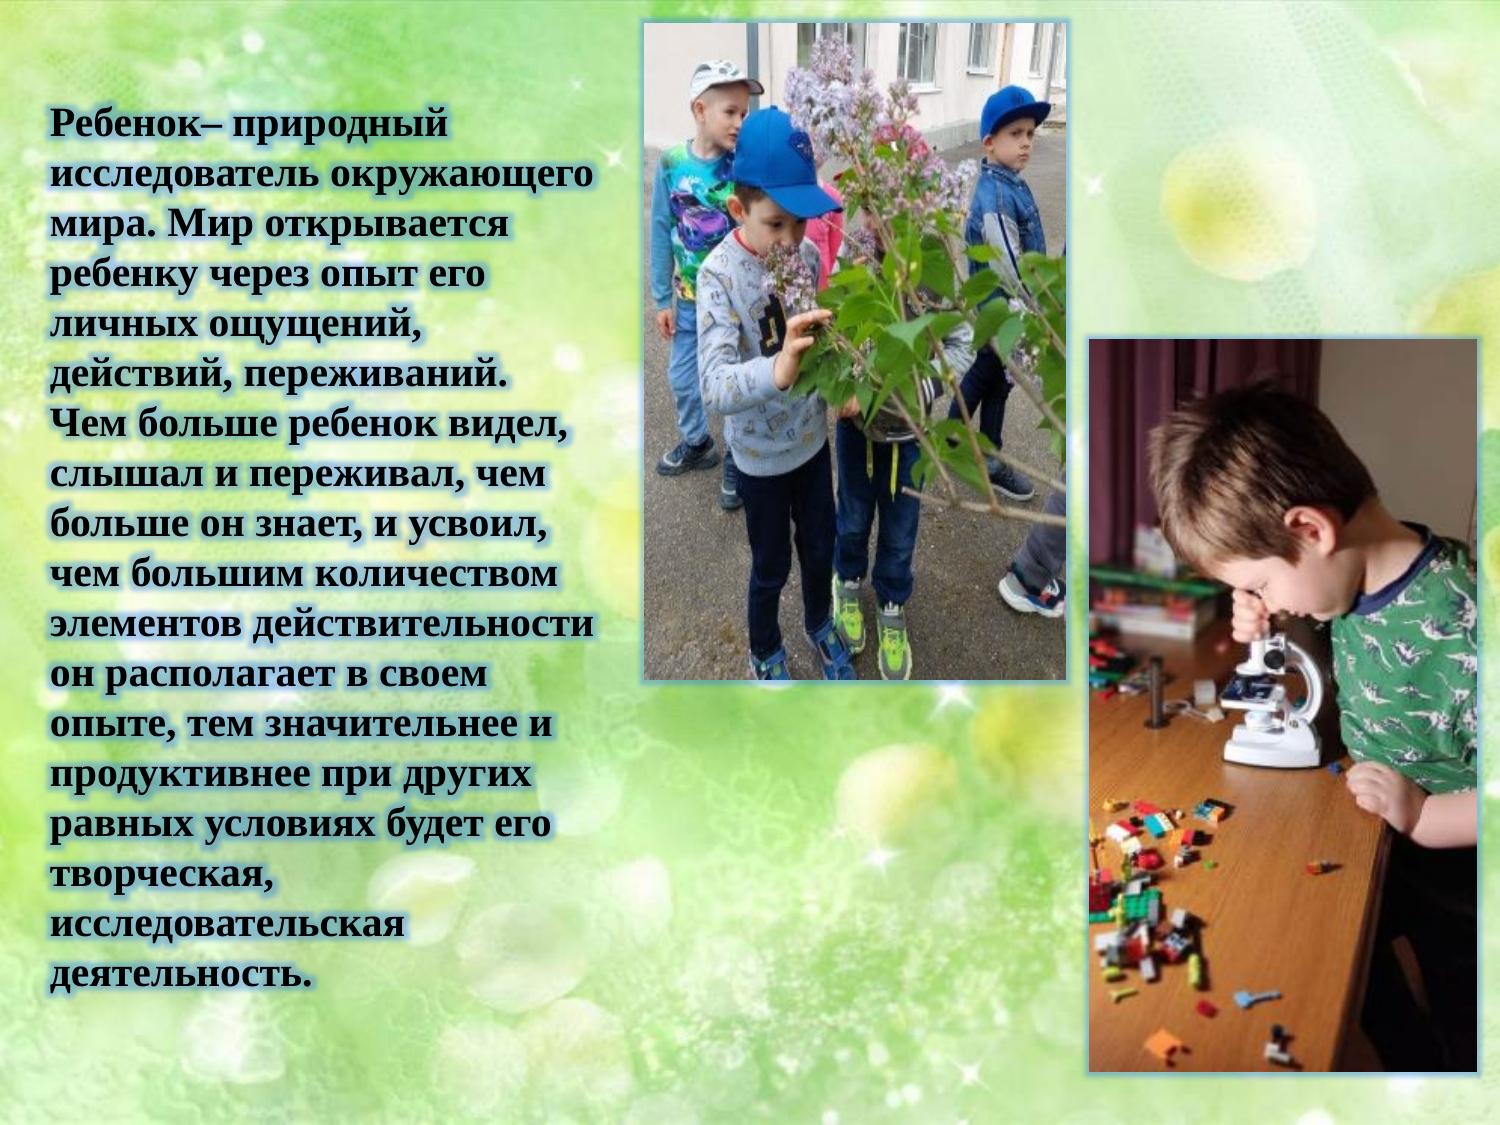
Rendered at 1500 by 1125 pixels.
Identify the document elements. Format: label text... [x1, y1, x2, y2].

picture [0, 0, 1500, 1125]
text_box Ребенок– природный исследователь окружающего мира. Мир открывается ребенку через опыт его личных ощущений, действий, переживаний. Чем больше ребенок видел, слышал и переживал, чем больше он знает, и усвоил, чем большим количеством элементов действительности он располагает в своем опыте, тем значительнее и продуктивнее при других равных условиях будет его творческая, исследовательская деятельность. [35, 87, 621, 1003]
